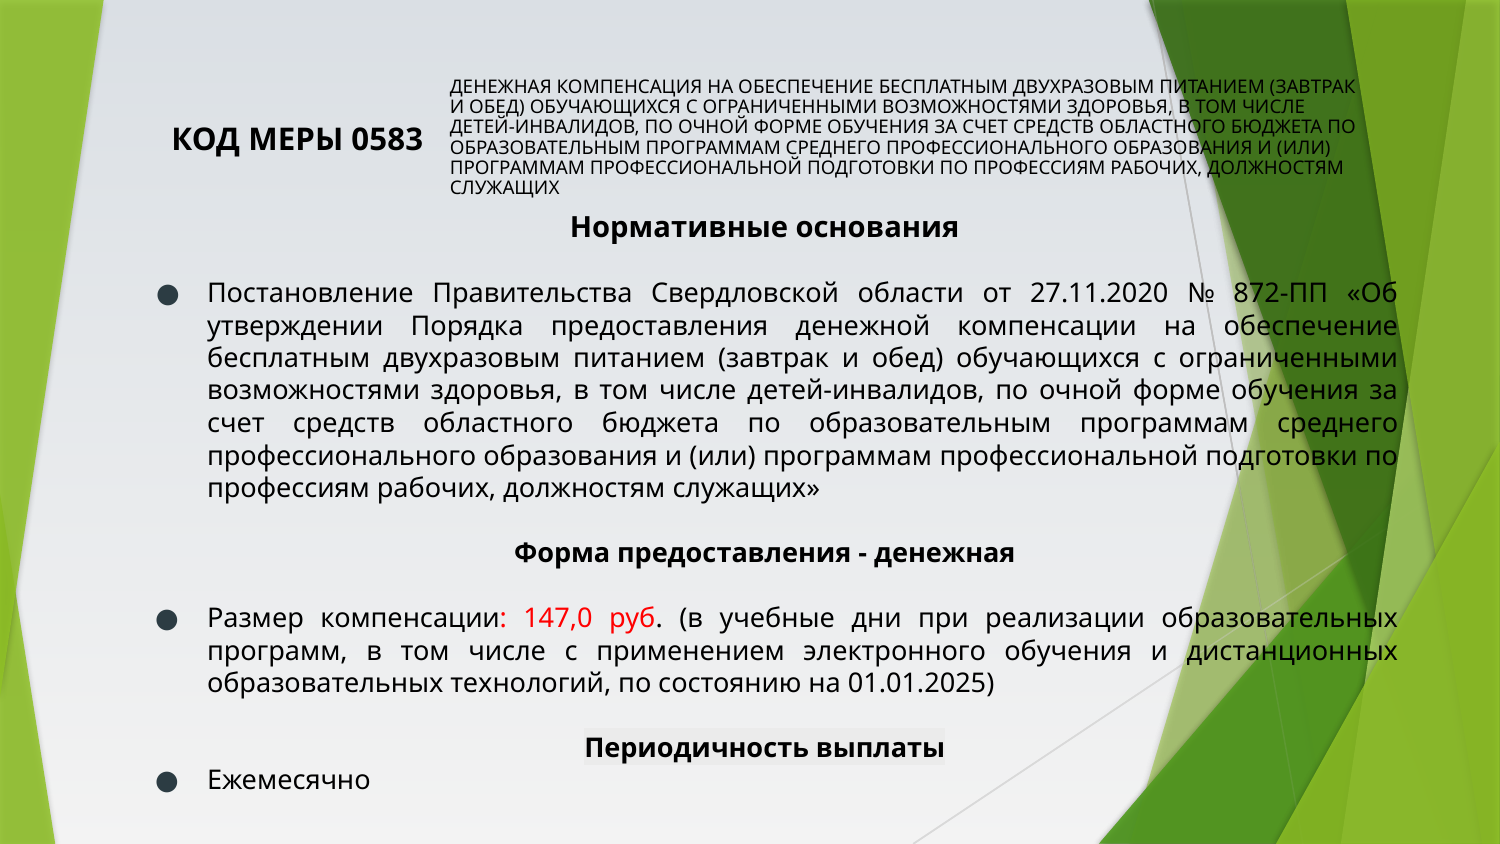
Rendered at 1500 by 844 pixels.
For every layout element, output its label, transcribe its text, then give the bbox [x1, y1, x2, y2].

title Денежная компенсация на обеспечение бесплатным двухразовым питанием (завтрак и обед) обучающихся с ограниченными возможностями здоровья, в том числе детей-инвалидов, по очной форме обучения за счет средств областного бюджета по образовательным программам среднего профессионального образования и (или) программам профессиональной подготовки по профессиям рабочих, должностям служащих [438, 80, 1384, 197]
text_box КОД МЕРЫ 0583 [122, 79, 439, 196]
text_box Нормативные основания Постановление Правительства Свердловской области от 27.11.2020 № 872-ПП «Об утверждении Порядка предоставления денежной компенсации на обеспечение бесплатным двухразовым питанием (завтрак и обед) обучающихся с ограниченными возможностями здоровья, в том числе детей-инвалидов, по очной форме обучения за счет средств областного бюджета по образовательным программам среднего профессионального образования и (или) программам профессиональной подготовки по профессиям рабочих, должностям служащих» Форма предоставления - денежная Размер компенсации: 147,0 руб. (в учебные дни при реализации образовательных программ, в том числе с применением электронного обучения и дистанционных образовательных технологий, по состоянию на 01.01.2025) Периодичность выплаты Ежемесячно [87, 202, 1409, 808]
